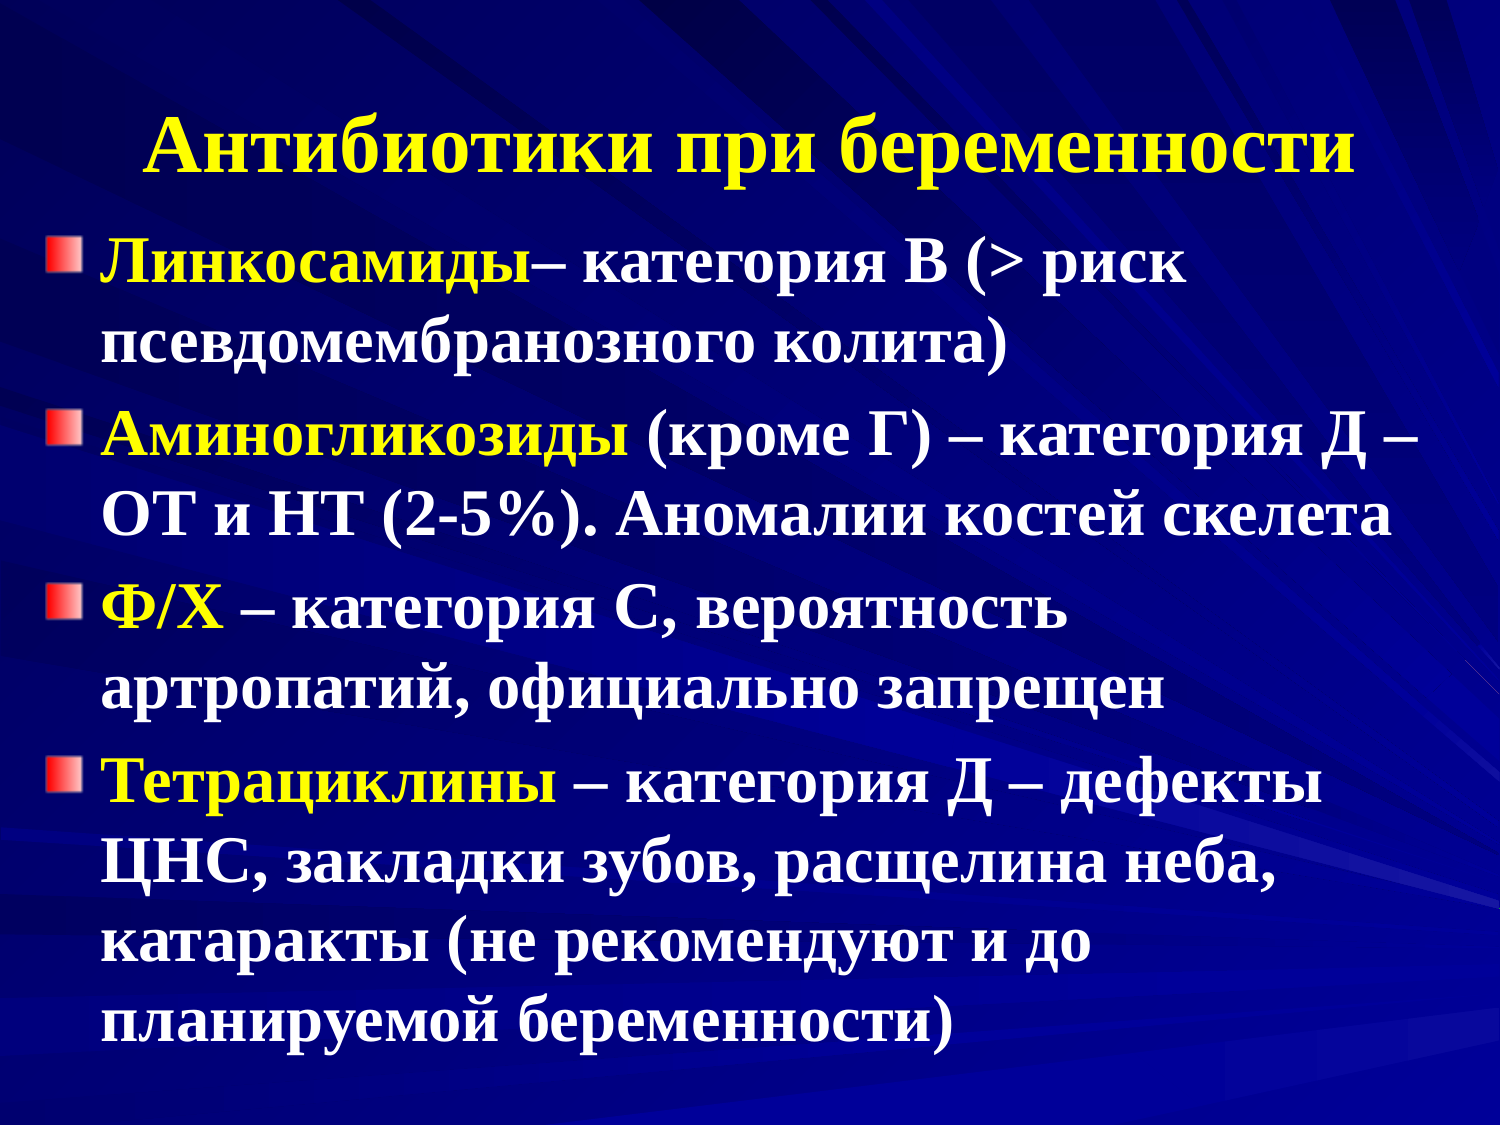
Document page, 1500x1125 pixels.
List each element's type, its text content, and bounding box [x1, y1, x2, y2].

picture [44, 754, 87, 797]
picture [44, 407, 87, 450]
list Линкосамиды– категория В (> риск псевдомембранозного колита) Аминогликозиды (кроме Г) – категория Д – ОТ и НТ (2-5%). Аномалии костей скелета Ф/Х – категория С, вероятность артропатий, официально запрещен Тетрациклины – категория Д – дефекты ЦНС, закладки зубов, расщелина неба, катаракты (не рекомендуют и до планируемой беременности) [29, 207, 1471, 1095]
picture [44, 234, 87, 277]
title Антибиотики при беременности [74, 45, 1426, 207]
picture [44, 581, 87, 624]
